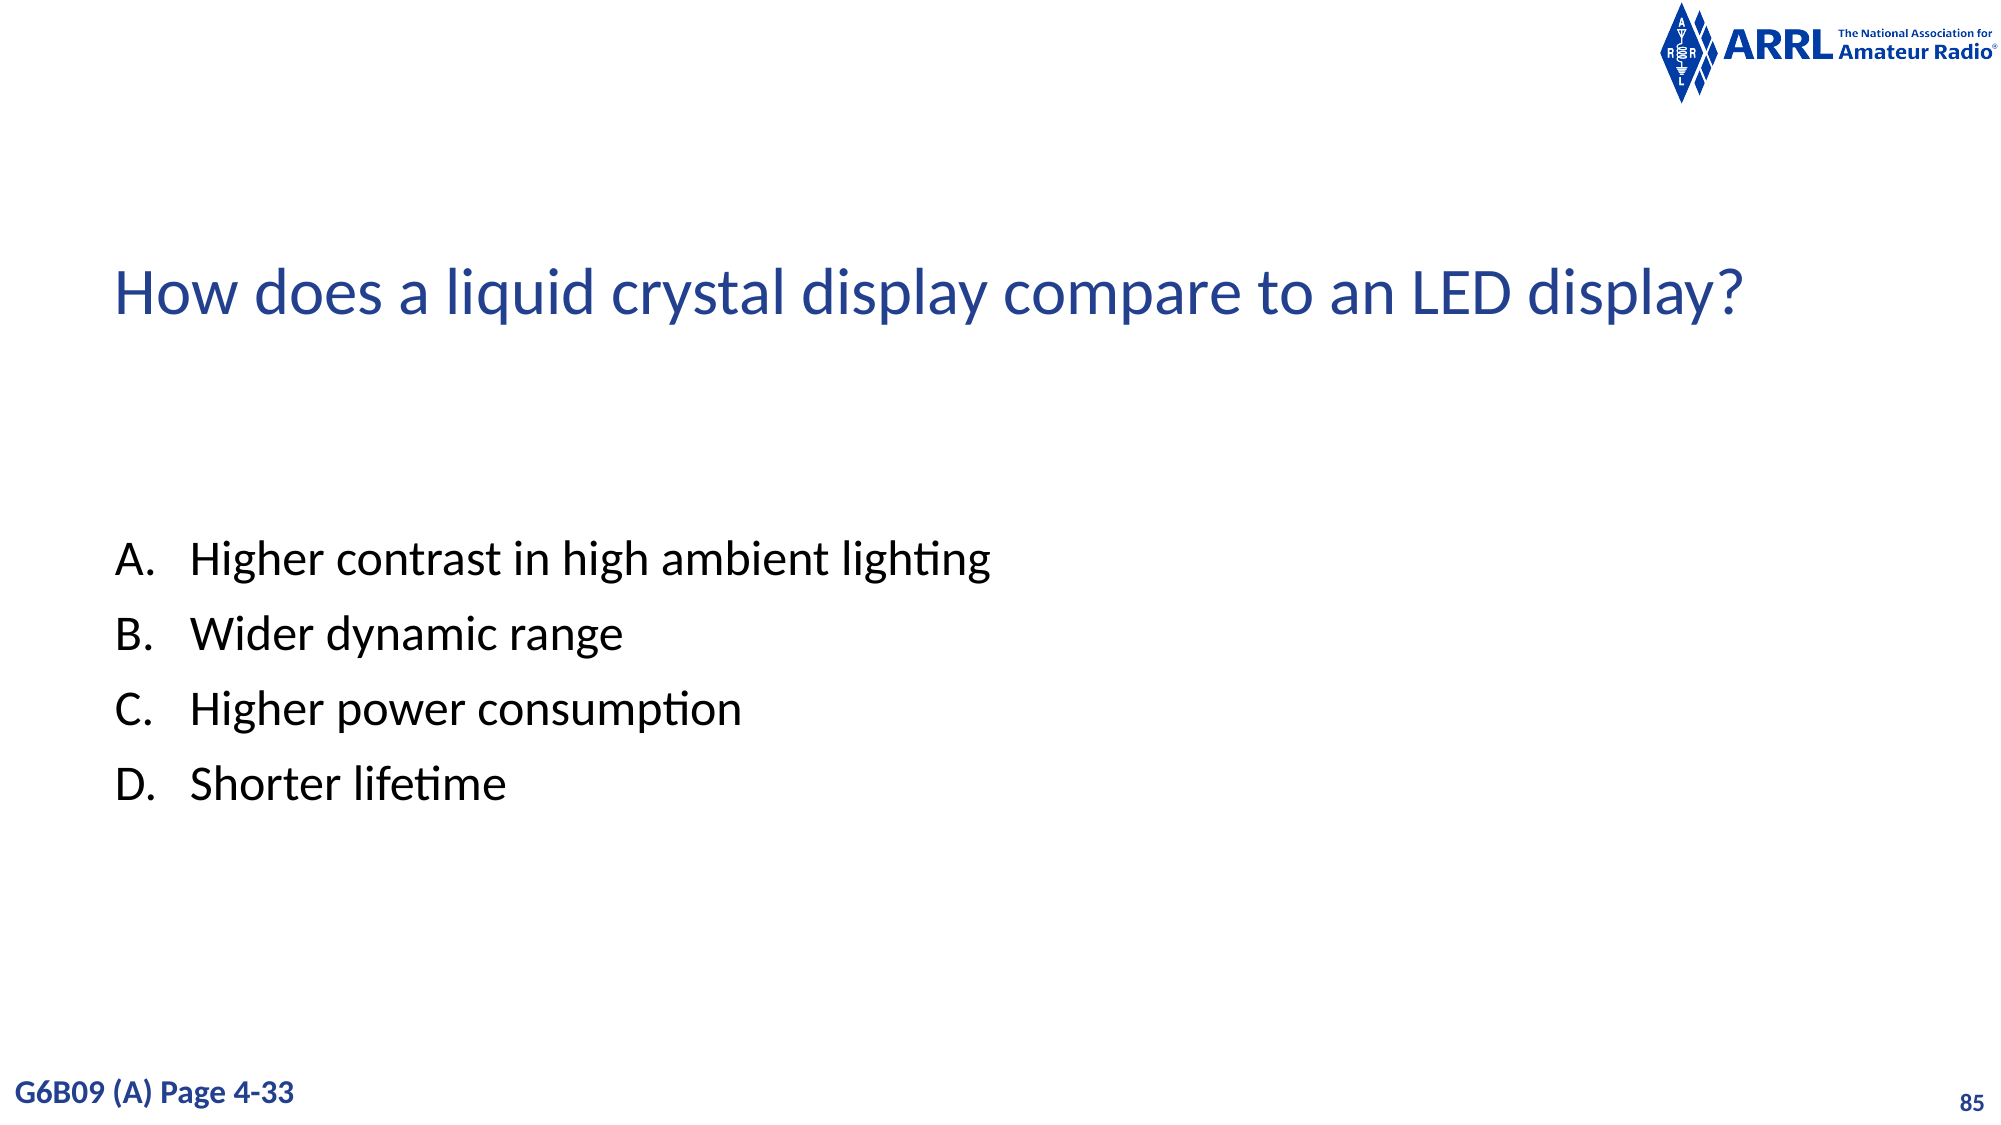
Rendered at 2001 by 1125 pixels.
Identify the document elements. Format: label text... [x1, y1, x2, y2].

text_box G6B09 (A) Page 4-33 [0, 1062, 1313, 1118]
text_box 85 [1899, 1079, 2000, 1125]
list Higher contrast in high ambient lighting Wider dynamic range Higher power consumption Shorter lifetime [99, 525, 1275, 1005]
picture [1658, 0, 1999, 106]
title How does a liquid crystal display compare to an LED display? [99, 249, 1900, 468]
